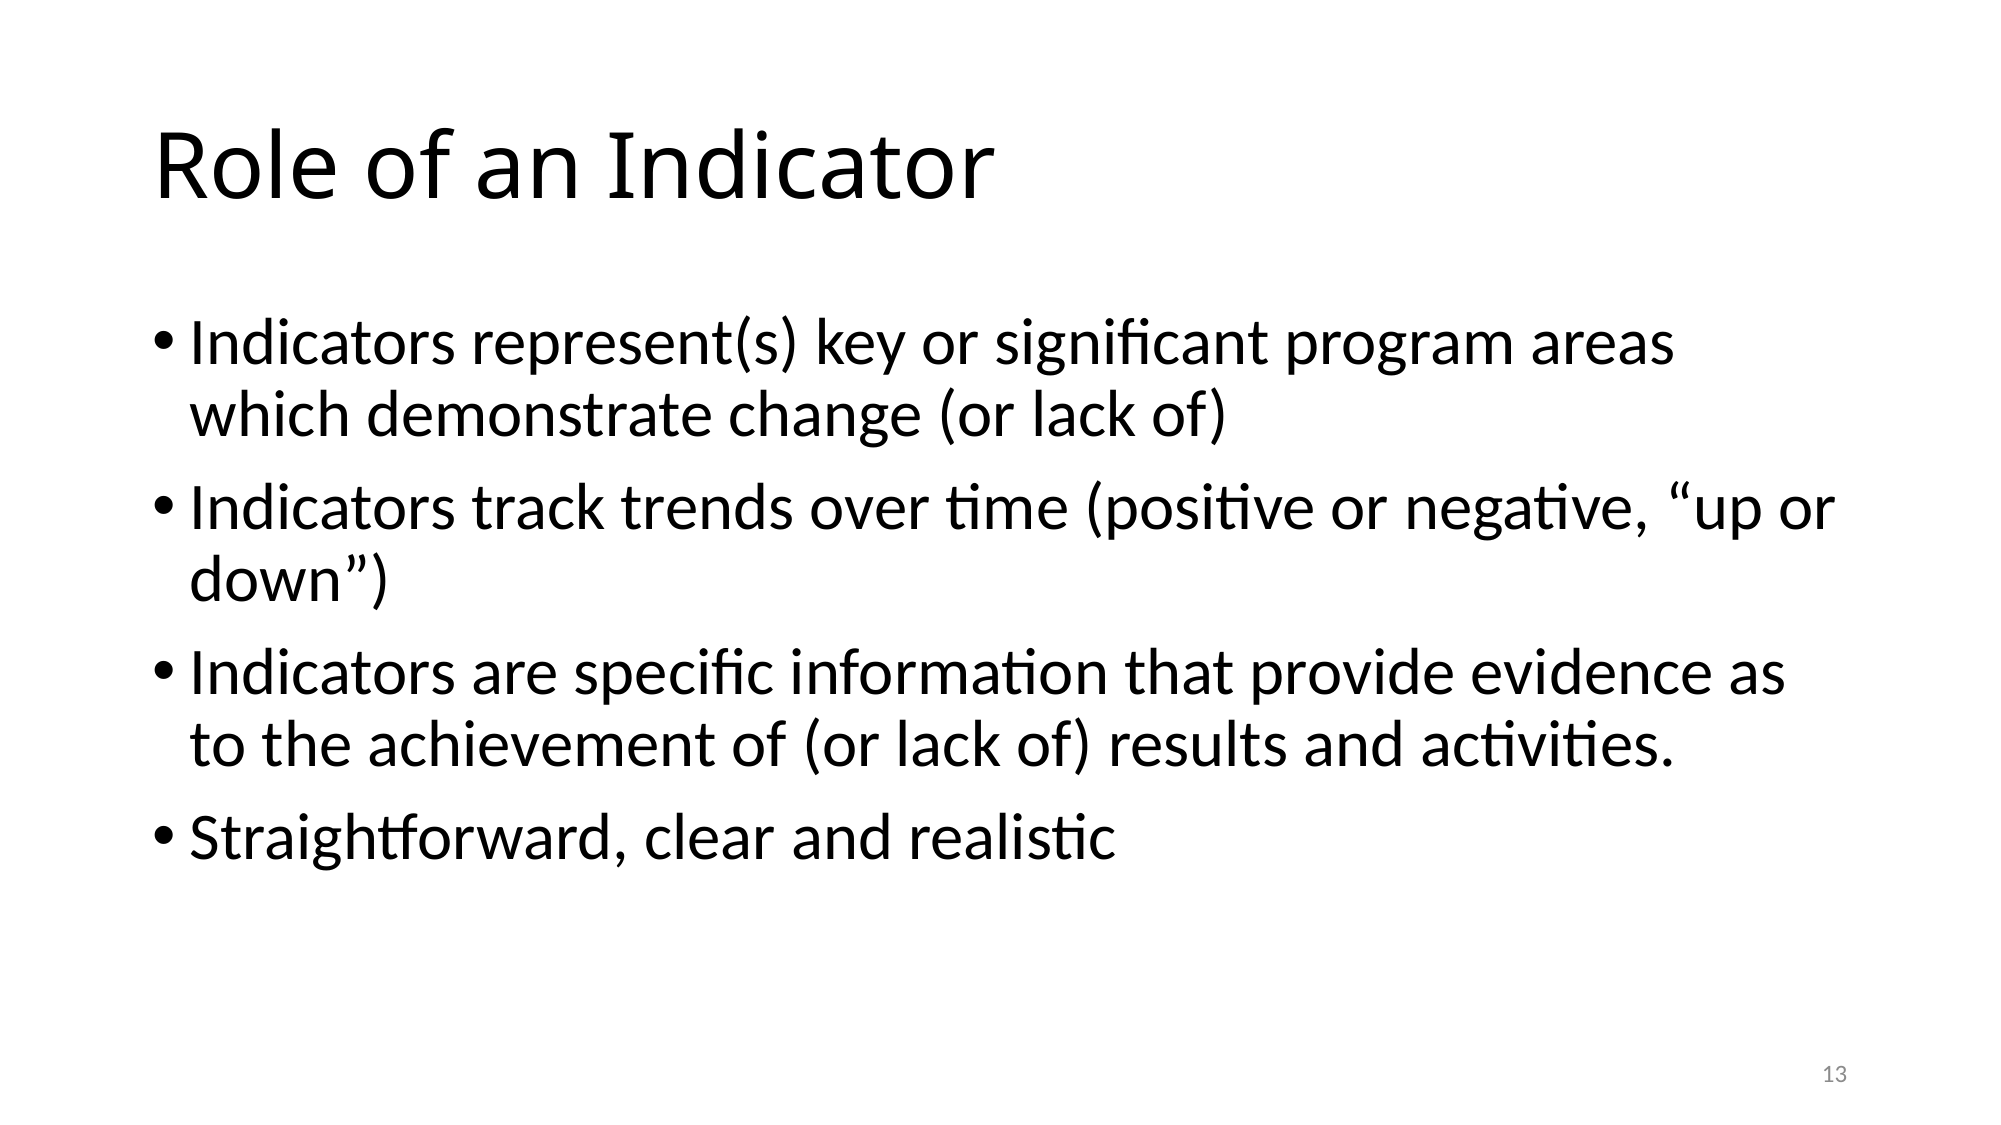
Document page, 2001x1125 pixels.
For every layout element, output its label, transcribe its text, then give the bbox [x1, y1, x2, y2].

list Indicators represent(s) key or significant program areas which demonstrate change (or lack of) Indicators track trends over time (positive or negative, “up or down”) Indicators are specific information that provide evidence as to the achievement of (or lack of) results and activities. Straightforward, clear and realistic [137, 299, 1863, 1014]
title Role of an Indicator [137, 59, 1863, 278]
slide_number 13 [1412, 1042, 1863, 1103]
